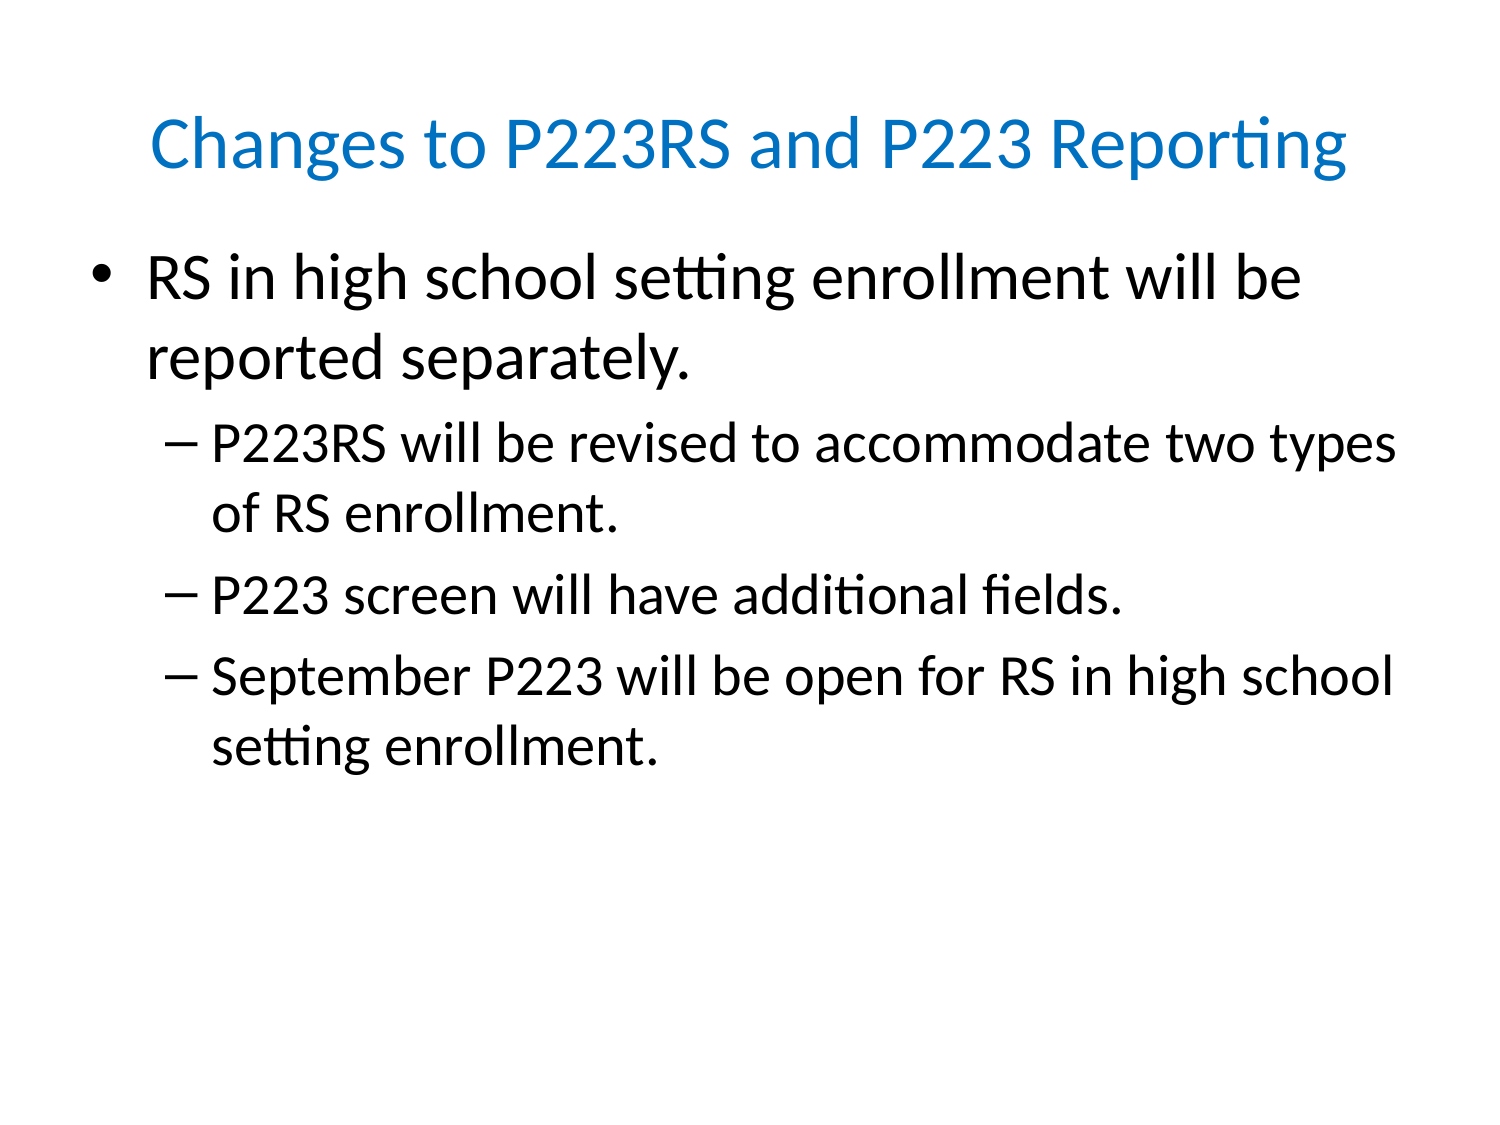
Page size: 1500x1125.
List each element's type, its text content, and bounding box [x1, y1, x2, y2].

list RS in high school setting enrollment will be reported separately. P223RS will be revised to accommodate two types of RS enrollment. P223 screen will have additional fields. September P223 will be open for RS in high school setting enrollment. [75, 224, 1425, 968]
title Changes to P223RS and P223 Reporting [75, 45, 1425, 224]
